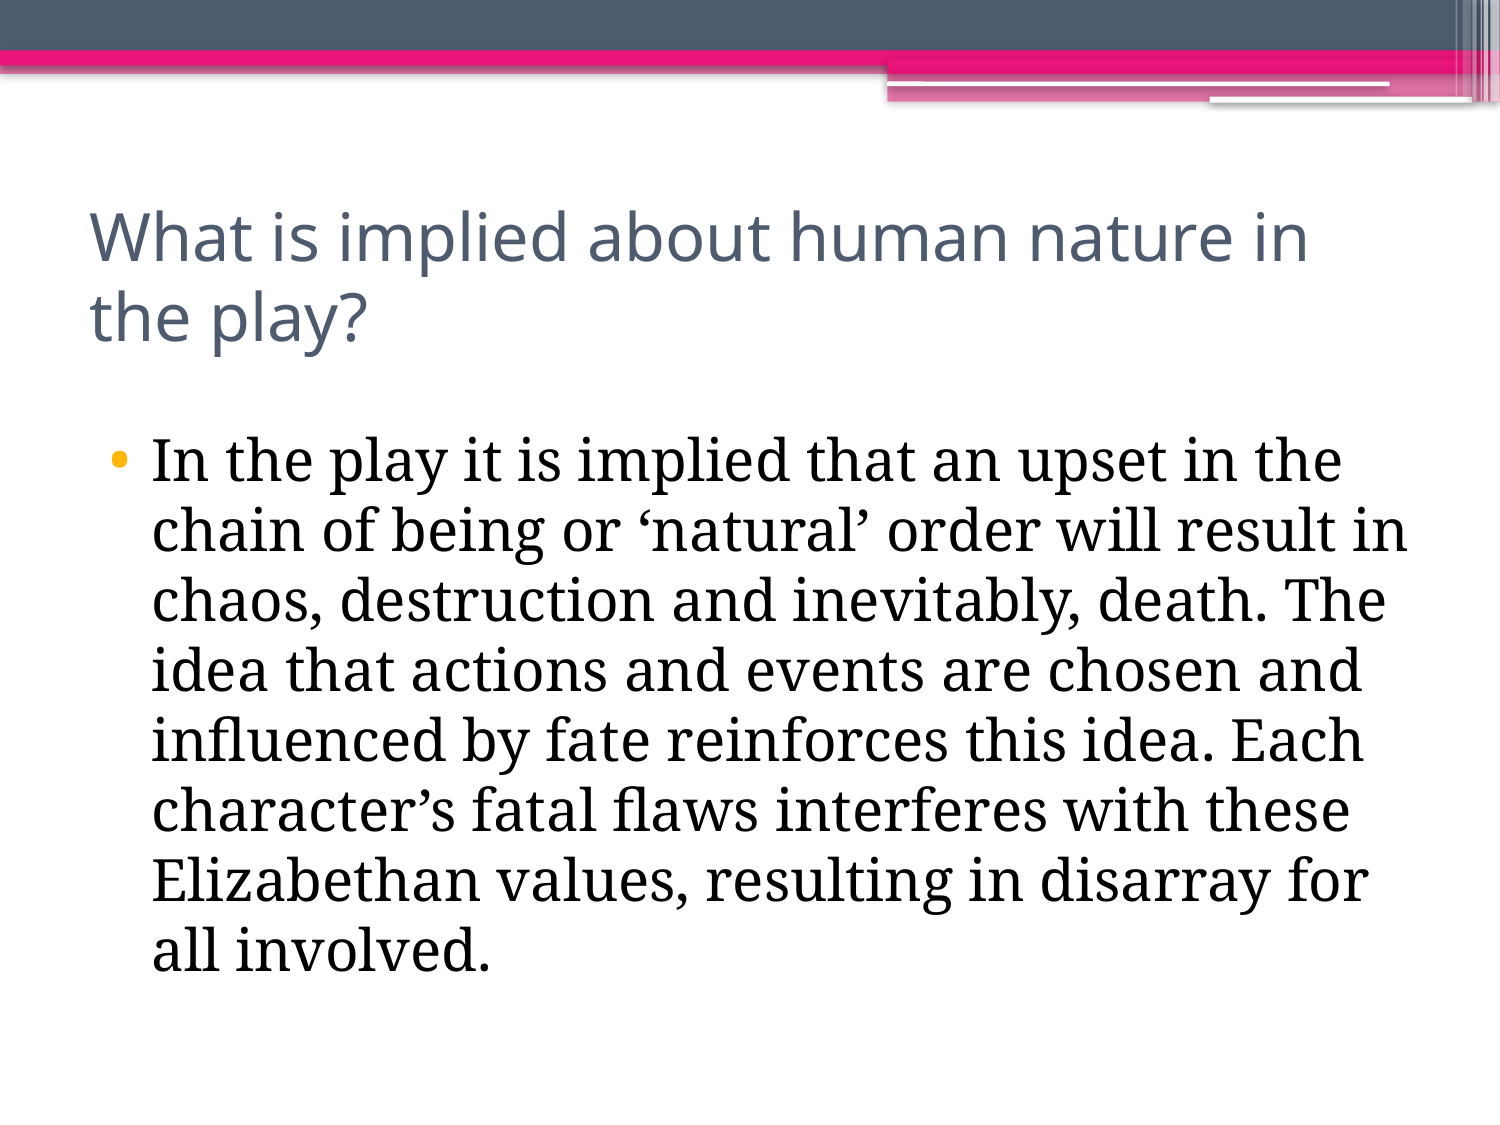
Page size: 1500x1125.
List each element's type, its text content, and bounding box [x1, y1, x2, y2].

title What is implied about human nature in the play? [75, 187, 1425, 363]
list In the play it is implied that an upset in the chain of being or ‘natural’ order will result in chaos, destruction and inevitably, death. The idea that actions and events are chosen and influenced by fate reinforces this idea. Each character’s fatal flaws interferes with these Elizabethan values, resulting in disarray for all involved. [76, 415, 1427, 1125]
